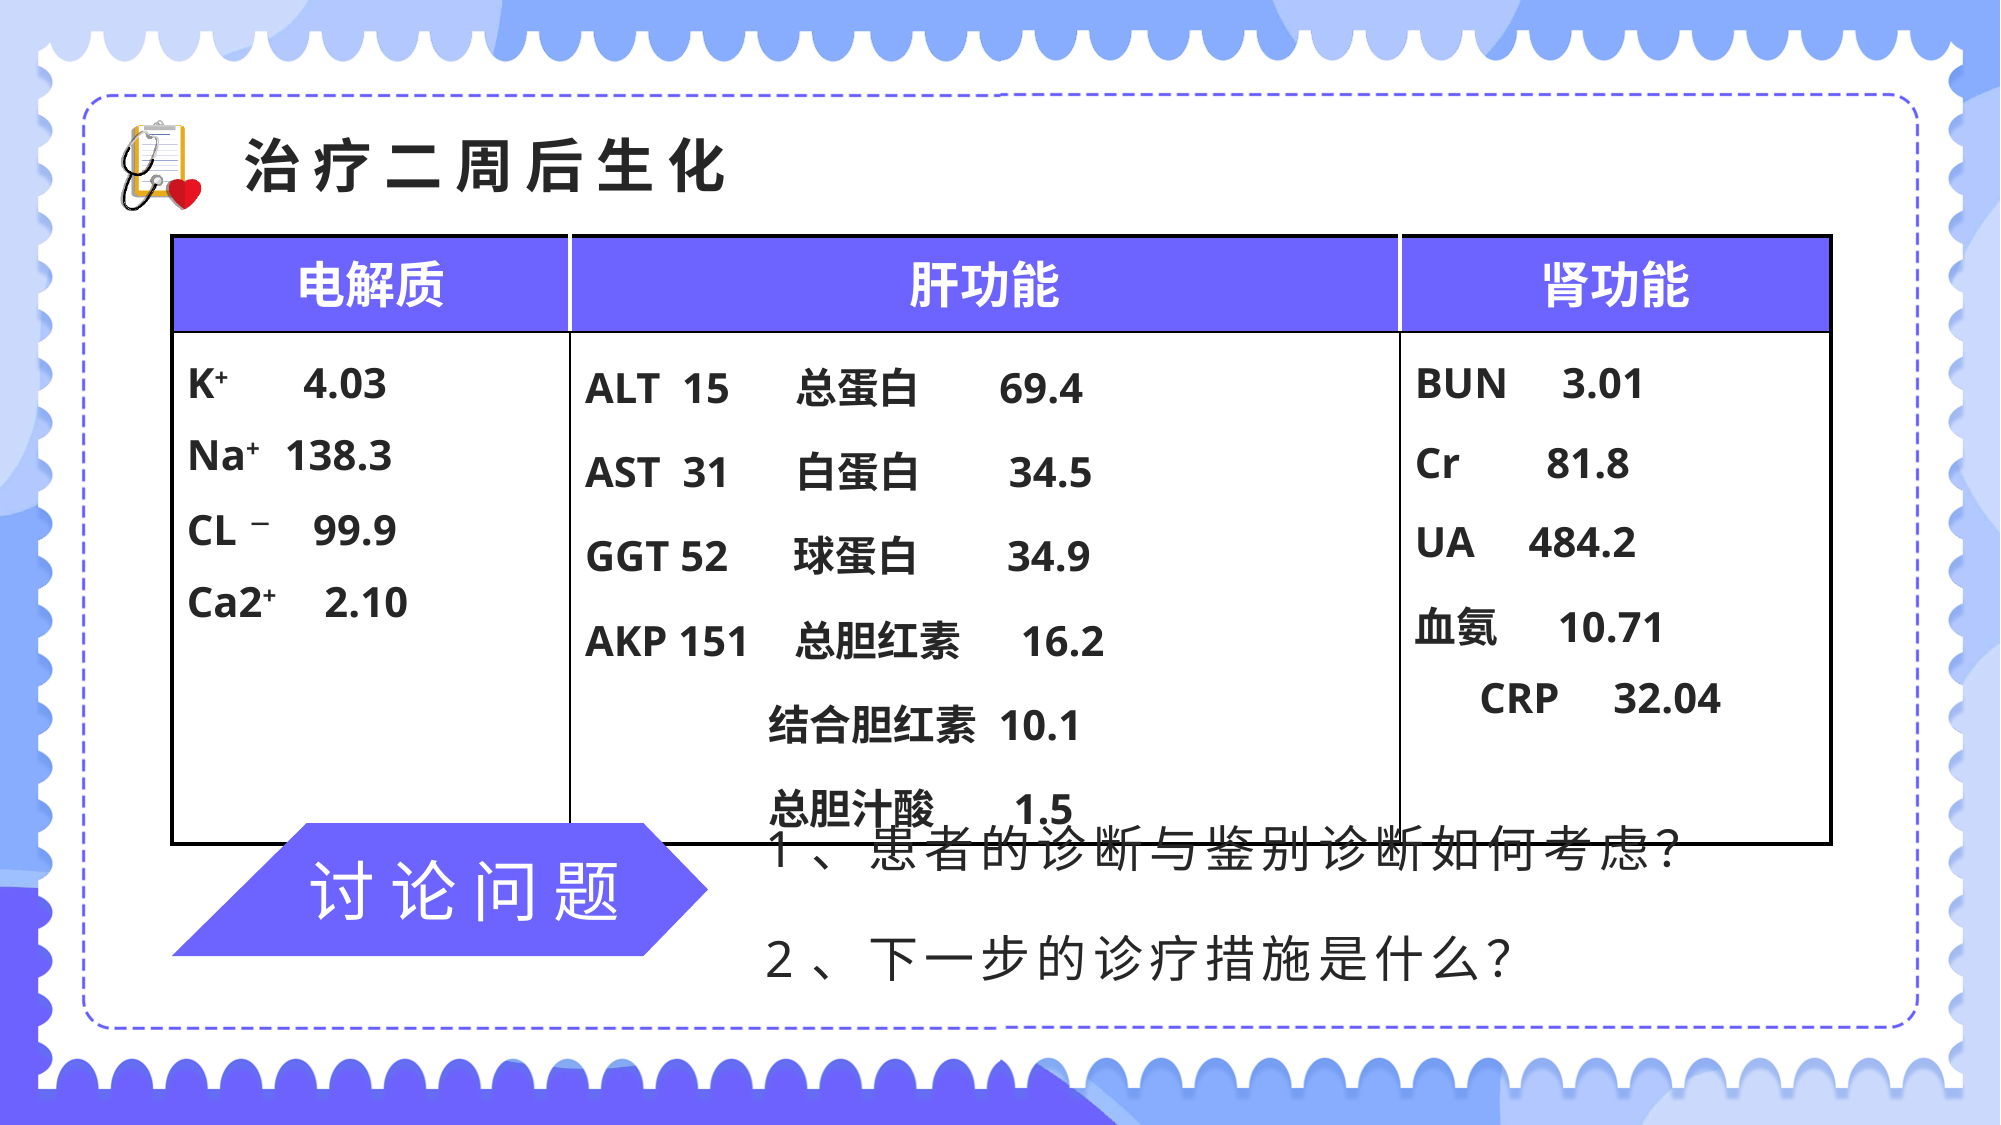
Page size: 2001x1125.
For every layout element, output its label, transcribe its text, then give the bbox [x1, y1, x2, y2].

text_box 1、患者的诊断与鉴别诊断如何考虑？ 2、下一步的诊疗措施是什么？ [750, 779, 1788, 1000]
text_box [656, 836, 709, 944]
table_cell K+ 4.03 Na+ 138.3 CL－ 99.9 Ca2+ 2.10 [174, 333, 569, 842]
table_header 肝功能 [572, 238, 1398, 331]
text_box [171, 823, 308, 957]
table_cell BUN 3.01 Cr 81.8 UA 484.2 血氨 10.71 CRP 32.04 [1401, 333, 1829, 842]
table_cell ALT 15 总蛋白 69.4 AST 31 白蛋白 34.5 GGT 52 球蛋白 34.9 AKP 151 总胆红素 16.2 结合胆红素 10.1 总胆汁酸 1.5 [571, 333, 1399, 842]
picture [0, 0, 2000, 1125]
text_box 讨 论 问 题 [308, 823, 656, 957]
table_header 肾功能 [1402, 238, 1829, 331]
table_header 电解质 [174, 238, 568, 331]
text_box 治疗二周后生化 [228, 121, 741, 207]
